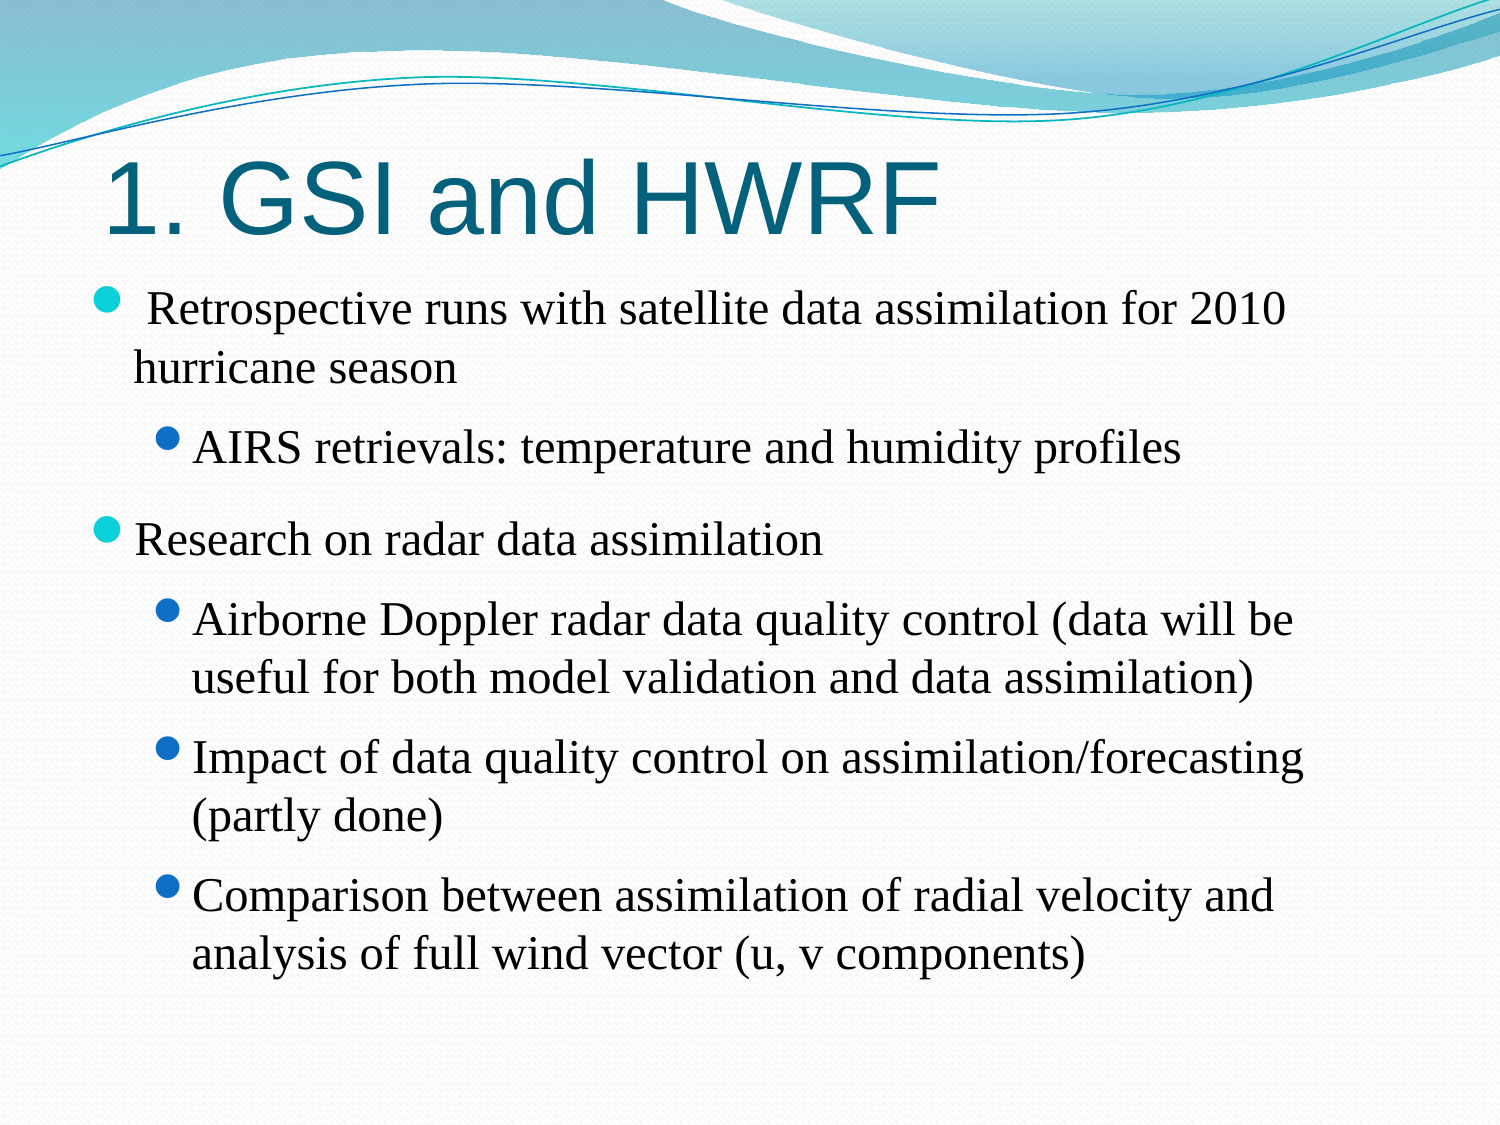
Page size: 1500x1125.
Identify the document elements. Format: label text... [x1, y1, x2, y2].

title 1. GSI and HWRF [102, 68, 1453, 256]
list Retrospective runs with satellite data assimilation for 2010 hurricane season AIRS retrievals: temperature and humidity profiles Research on radar data assimilation Airborne Doppler radar data quality control (data will be useful for both model validation and data assimilation) Impact of data quality control on assimilation/forecasting (partly done) Comparison between assimilation of radial velocity and analysis of full wind vector (u, v components) [75, 269, 1425, 990]
